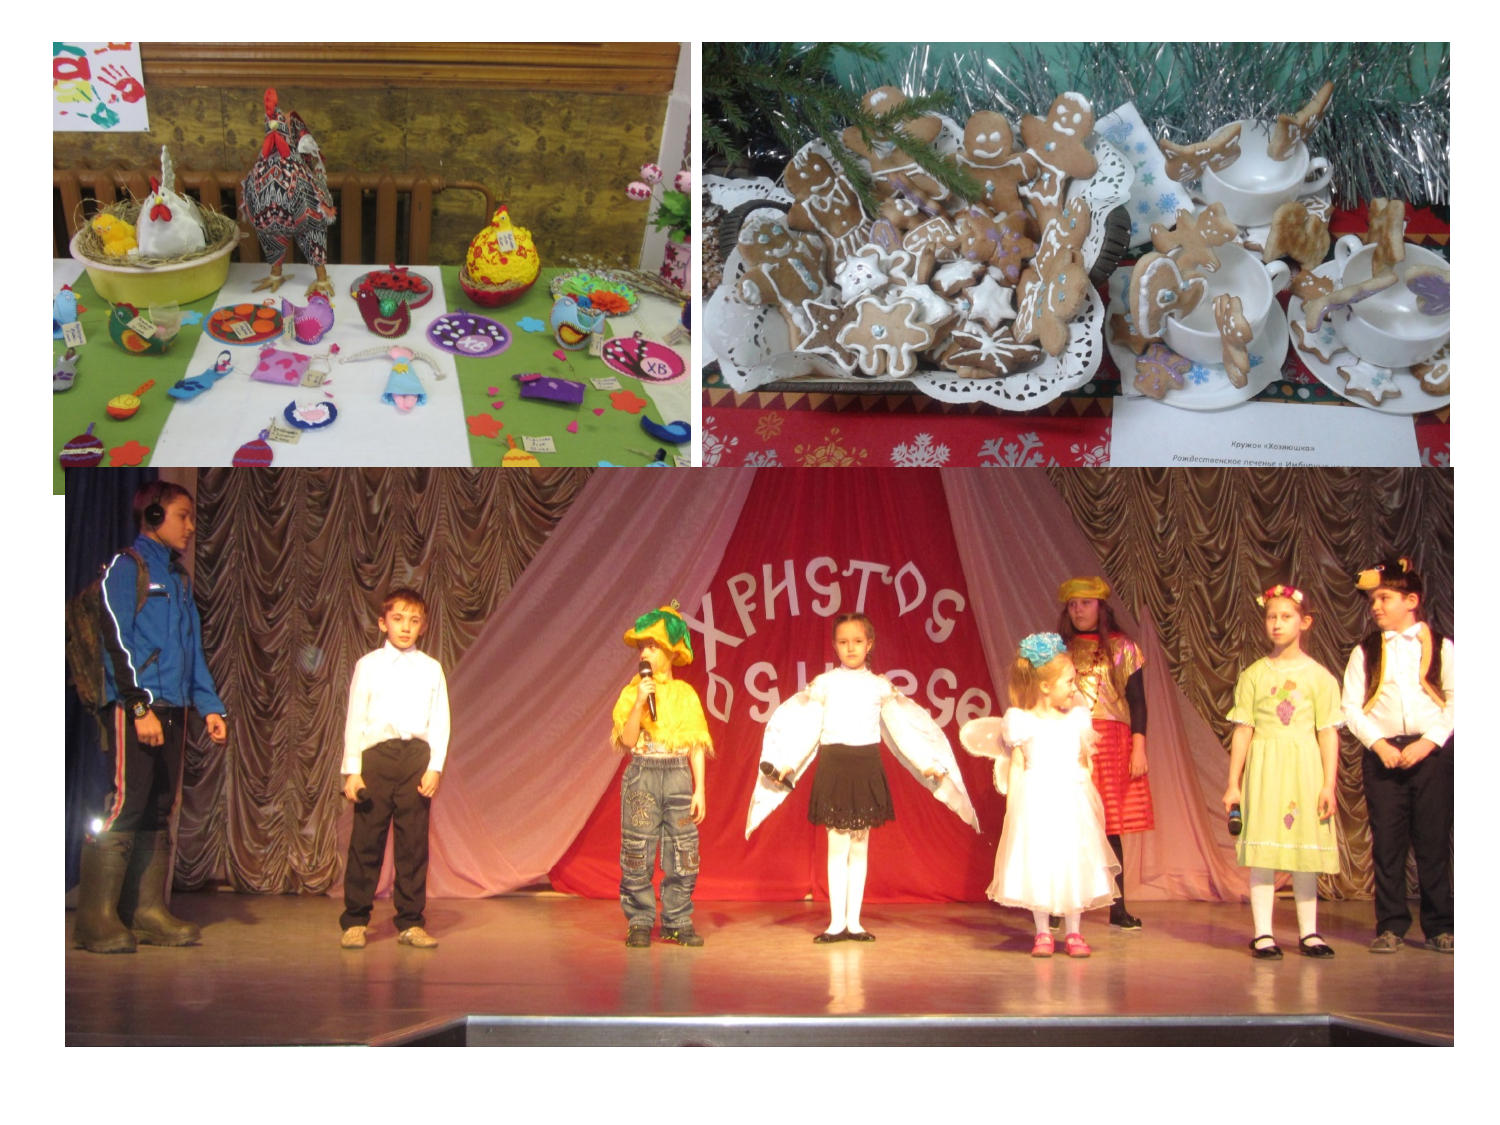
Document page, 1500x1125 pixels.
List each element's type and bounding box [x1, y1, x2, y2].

picture [52, 42, 1454, 1048]
